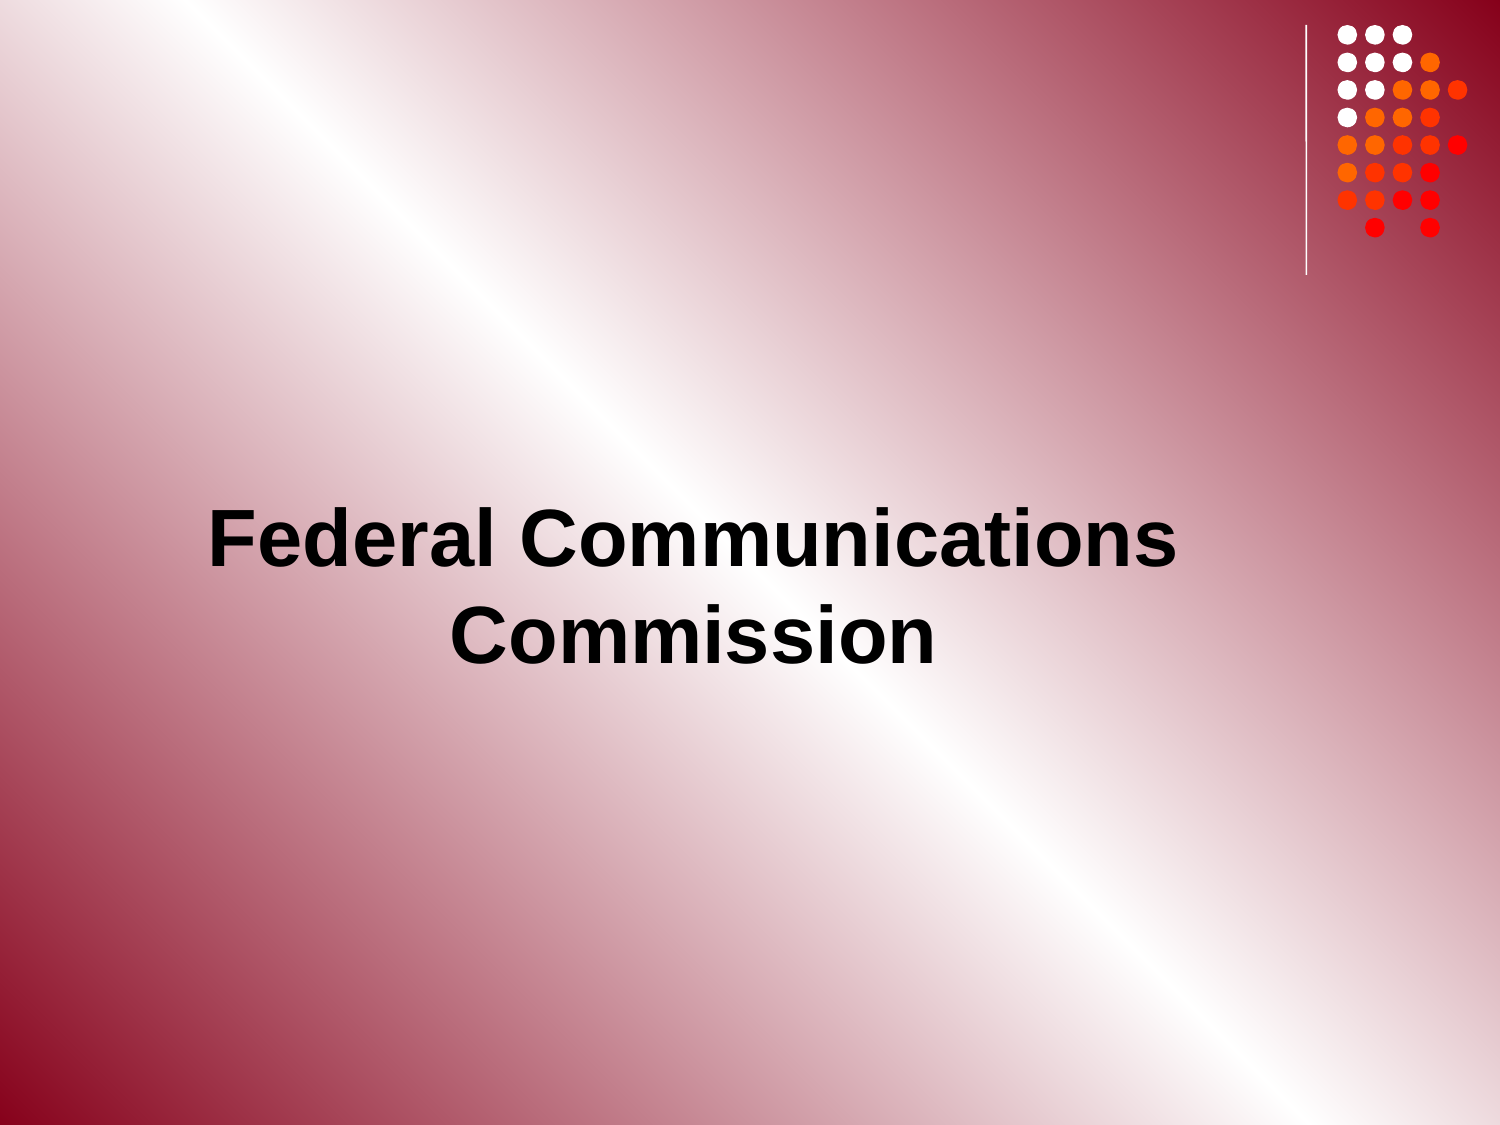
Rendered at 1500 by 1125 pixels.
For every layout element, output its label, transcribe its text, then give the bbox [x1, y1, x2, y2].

title Federal Communications Commission [75, 474, 1313, 688]
